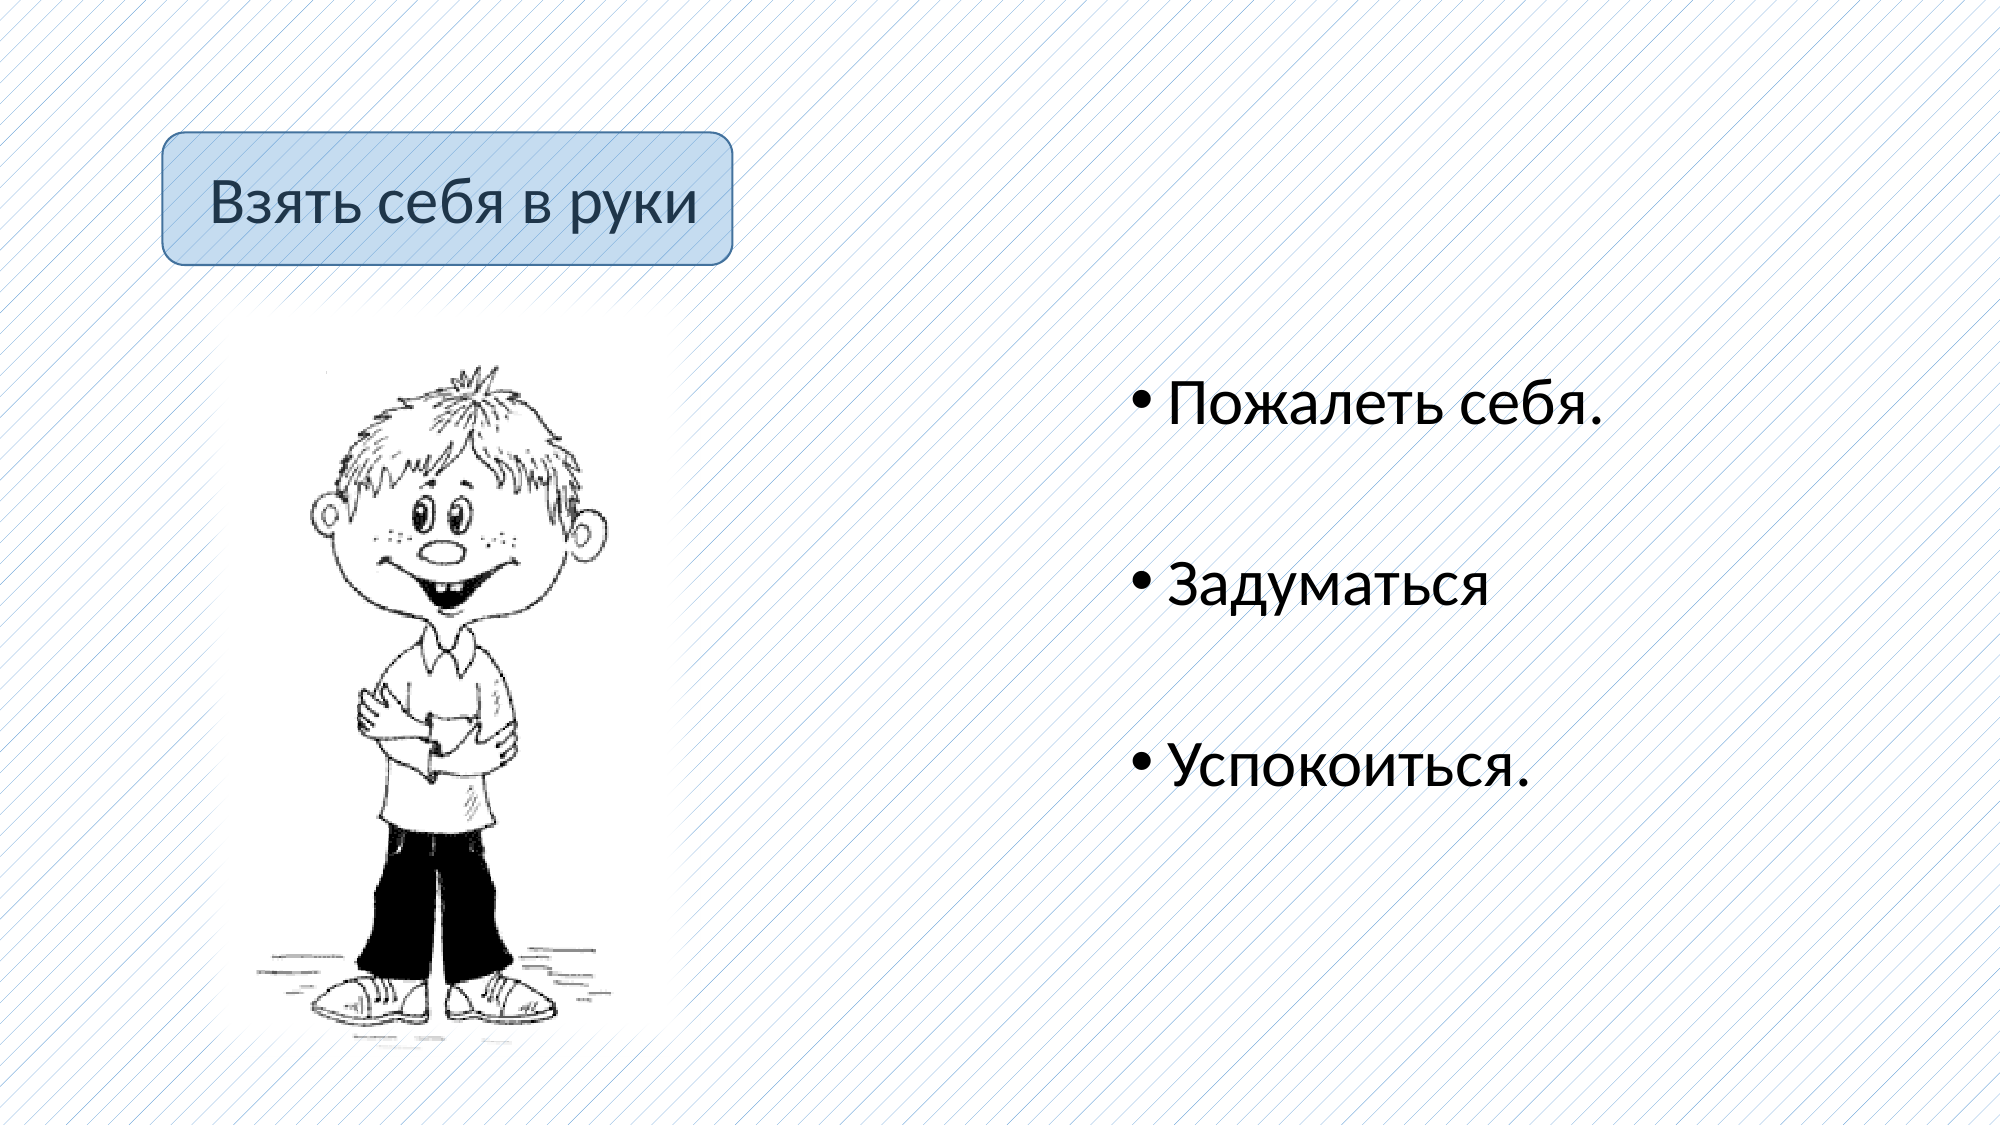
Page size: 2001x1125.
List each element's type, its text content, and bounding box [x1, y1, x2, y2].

text_box [161, 131, 734, 267]
list Пожалеть себя. Задуматься Успокоиться. [1115, 270, 1748, 895]
picture [194, 282, 701, 1057]
